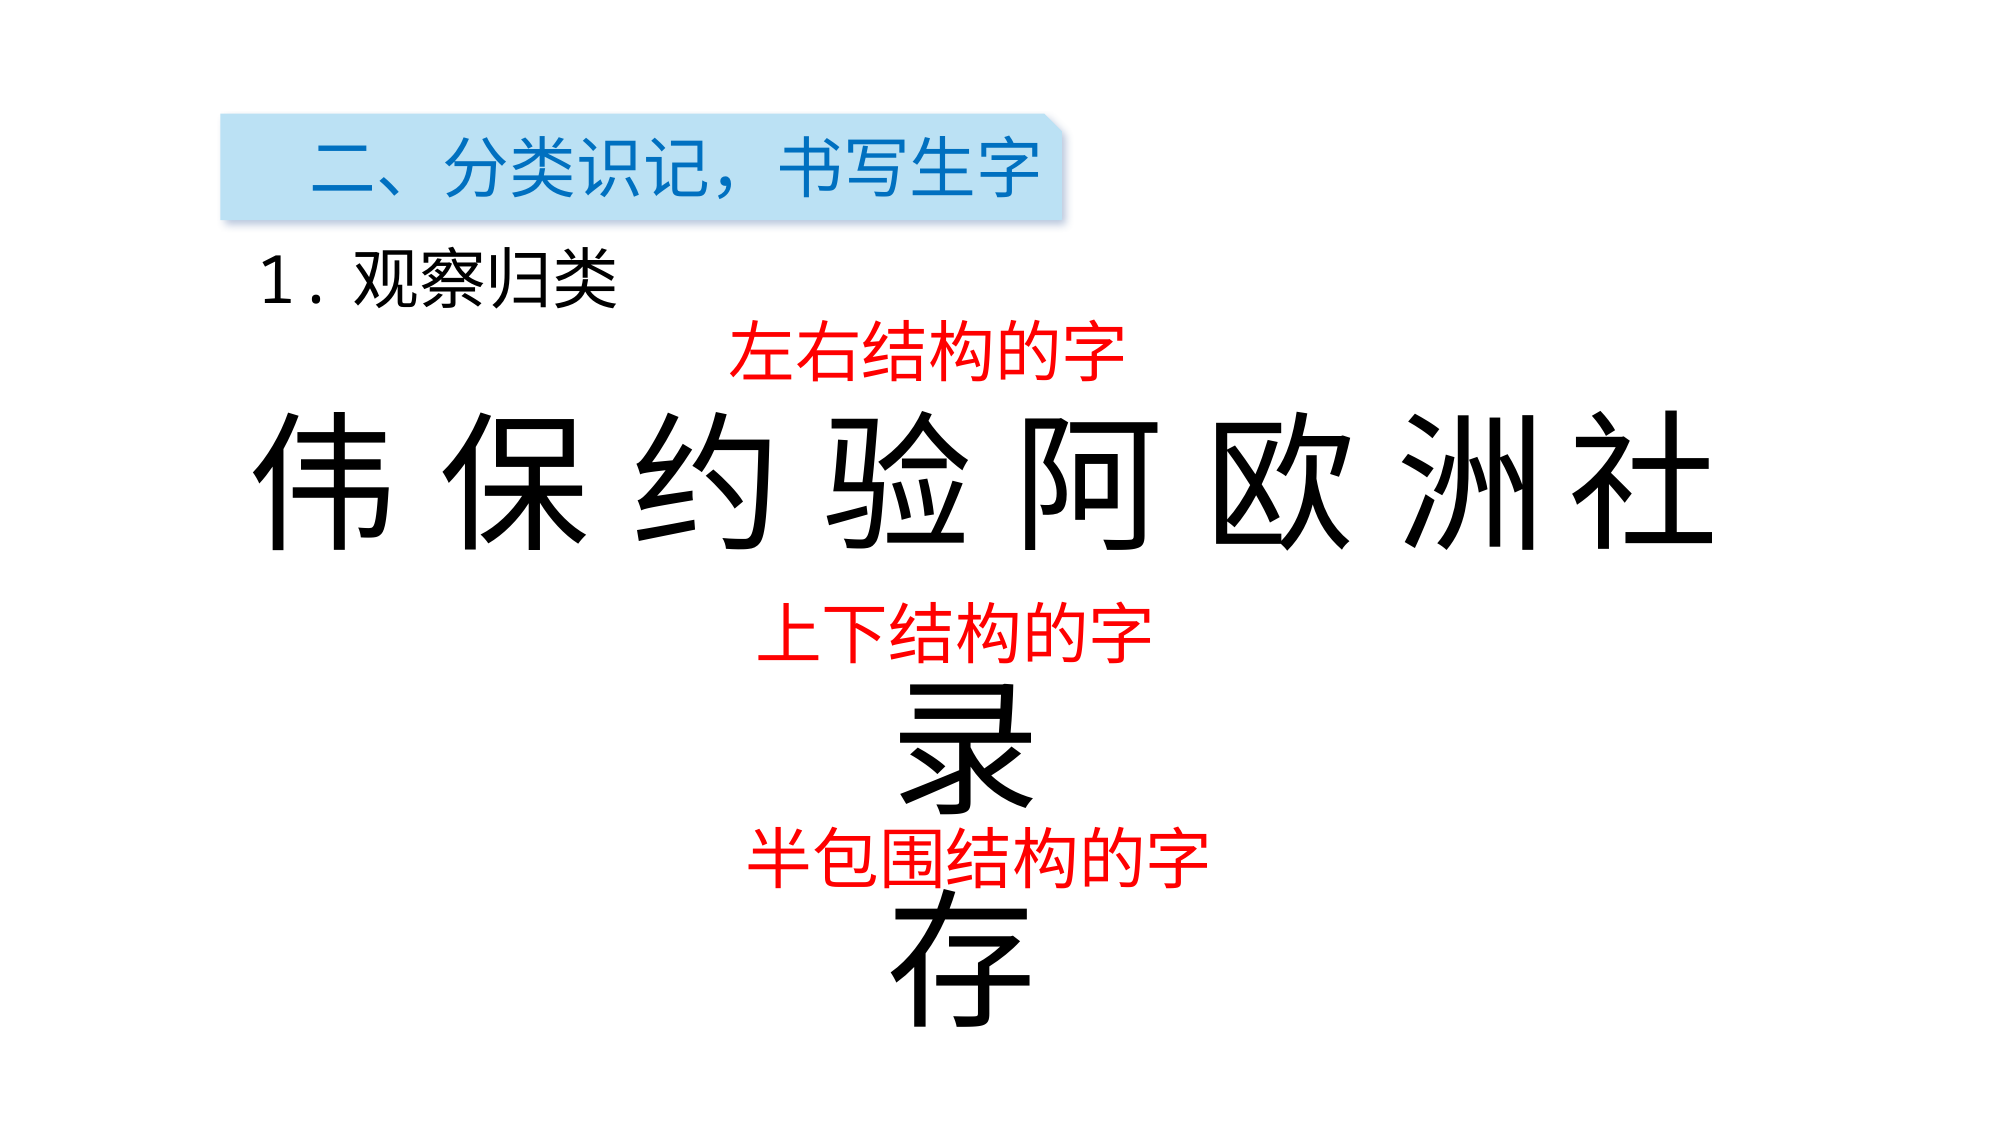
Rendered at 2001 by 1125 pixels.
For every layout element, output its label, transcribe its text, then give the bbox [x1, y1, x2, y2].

text_box 伟 [233, 380, 413, 576]
text_box 左右结构的字 [713, 302, 1144, 398]
text_box 上下结构的字 [740, 584, 1171, 680]
text_box 社 [1553, 380, 1733, 575]
text_box 阿 [999, 380, 1179, 576]
text_box 约 [616, 380, 797, 576]
text_box [219, 112, 1063, 222]
text_box 欧 [1190, 380, 1371, 576]
text_box 存 [871, 857, 1052, 1053]
text_box 二、分类识记，书写生字 [294, 118, 1059, 214]
text_box 录 [875, 645, 1056, 809]
text_box 半包围结构的字 [730, 809, 1228, 905]
text_box 验 [807, 380, 988, 576]
text_box 保 [424, 380, 605, 576]
text_box 洲 [1382, 380, 1562, 576]
text_box 1.观察归类 [201, 229, 635, 325]
